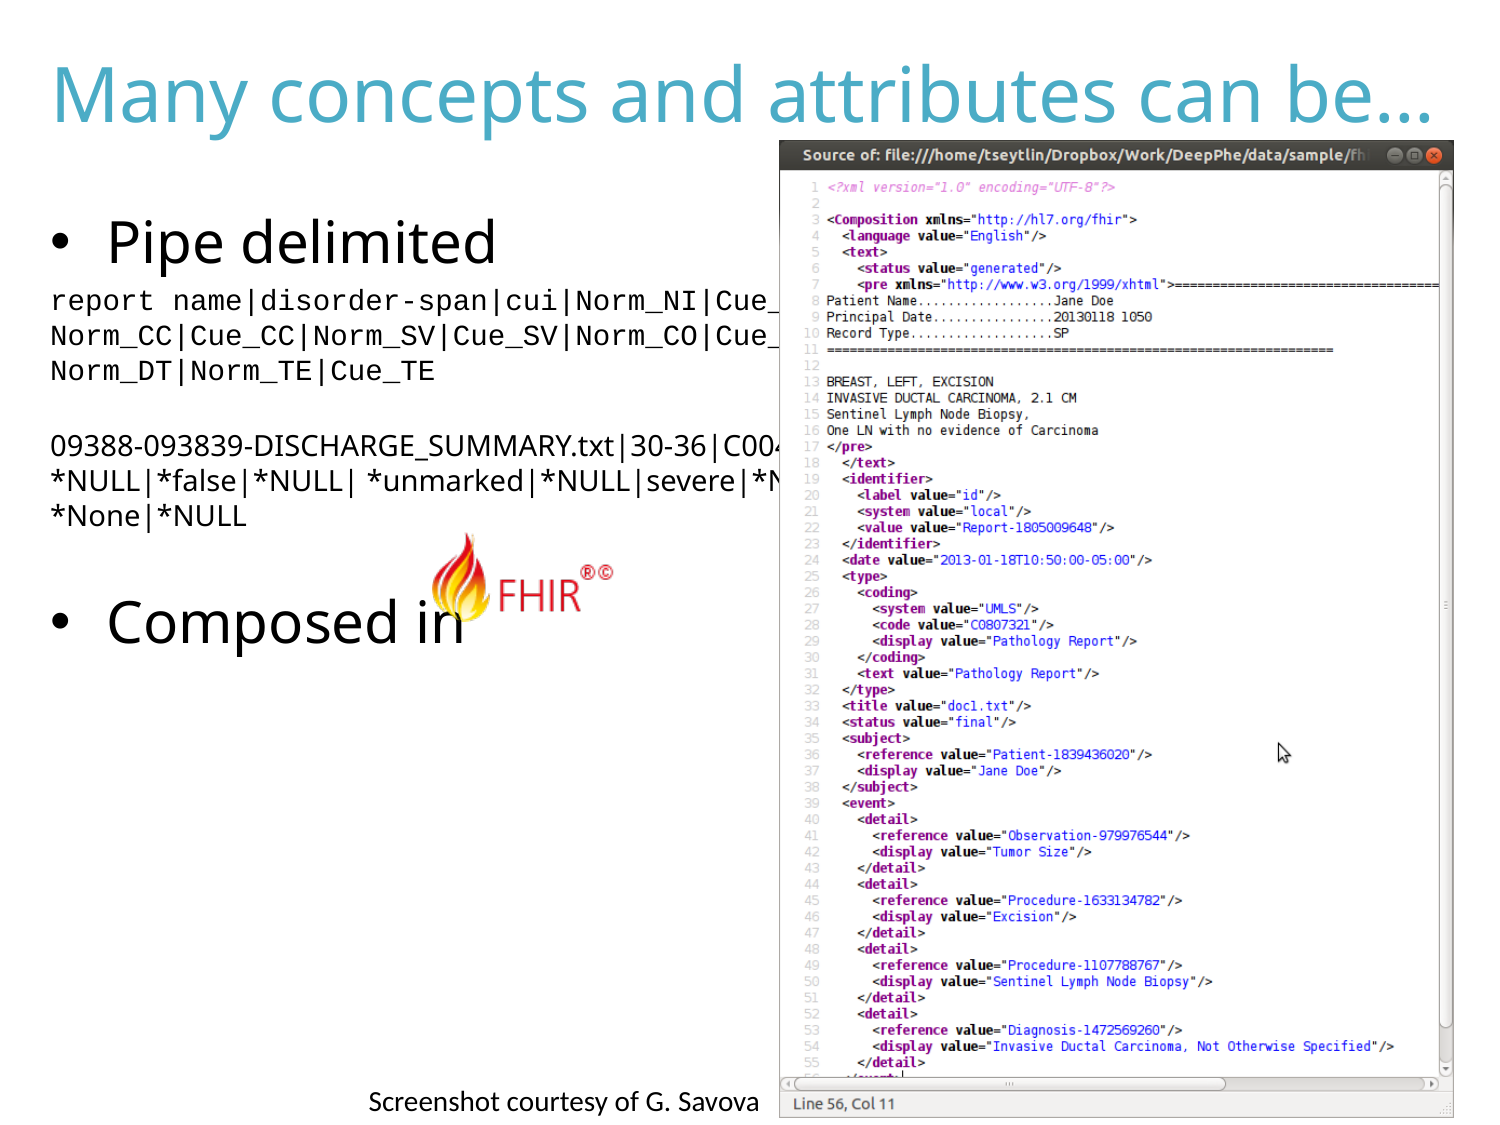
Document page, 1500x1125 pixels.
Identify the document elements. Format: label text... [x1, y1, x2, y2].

picture [431, 532, 640, 622]
text_box Screenshot courtesy of G. Savova [353, 1074, 776, 1125]
title Many concepts and attributes can be… [35, 33, 1456, 151]
picture [778, 140, 1454, 1118]
list Pipe delimited report name|disorder-span|cui|Norm_NI|Cue_NI|Norm_SC|Cue_SC|Norm_UI|Cue_UI| Norm_CC|Cue_CC|Norm_SV|Cue_SV|Norm_CO|Cue_CO|Norm_GC|Cue_GC|Norm_BL|Cue_BL| Norm_DT|Norm_TE|Cue_TE 09388-093839-DISCHARGE_SUMMARY.txt|30-36|C0040128|*no|*NULL|*patient|*NULL|*no| *NULL|*false|*NULL| *unmarked|*NULL|severe|*NULL|*false|*NULL|C0040132|*NULL| Before|*None|*NULL Composed in [35, 198, 773, 1088]
